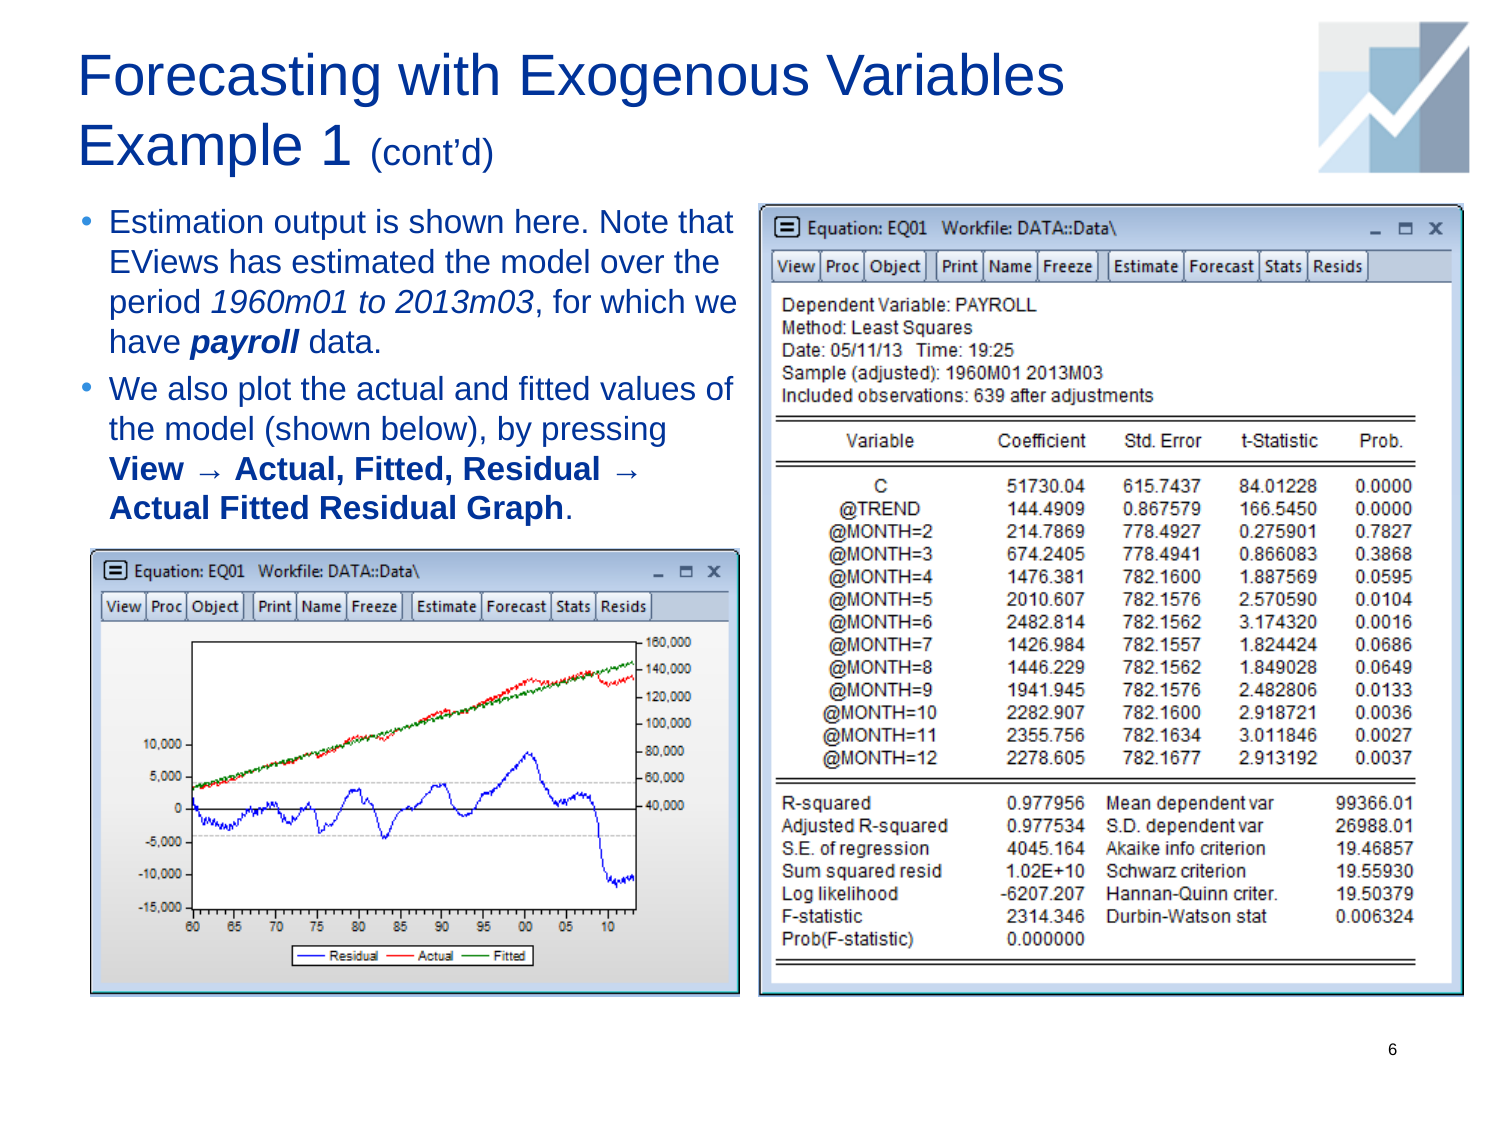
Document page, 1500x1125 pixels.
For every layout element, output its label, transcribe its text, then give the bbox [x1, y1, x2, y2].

slide_number 6 [1262, 1015, 1413, 1067]
picture [758, 203, 1465, 997]
list Estimation output is shown here. Note that EViews has estimated the model over the period 1960m01 to 2013m03, for which we have payroll data. We also plot the actual and fitted values of the model (shown below), by pressing View → Actual, Fitted, Residual → Actual Fitted Residual Graph. [65, 193, 759, 532]
title Forecasting with Exogenous Variables Example 1 (cont’d) [62, 0, 1297, 185]
picture [1300, 11, 1479, 181]
picture [90, 548, 741, 997]
